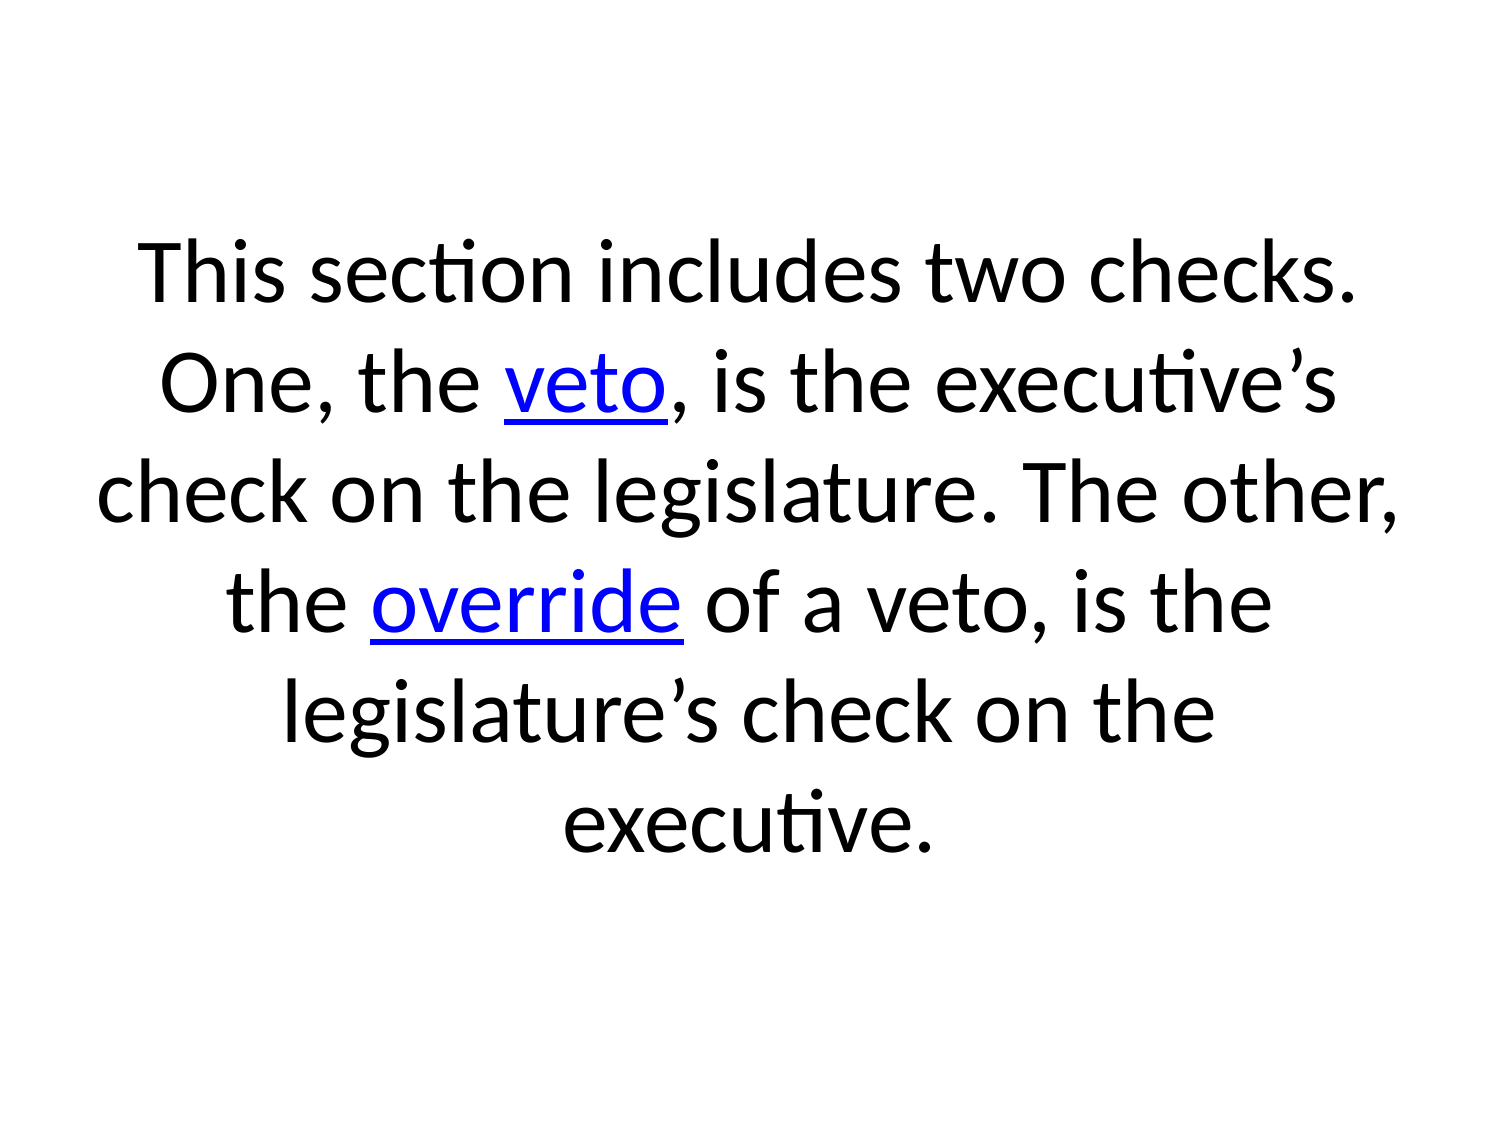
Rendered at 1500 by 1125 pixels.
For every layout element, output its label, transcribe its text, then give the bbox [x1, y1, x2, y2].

title This section includes two checks. One, the veto, is the executive’s check on the legislature. The other, the override of a veto, is the legislature’s check on the executive. [74, 44, 1426, 1038]
